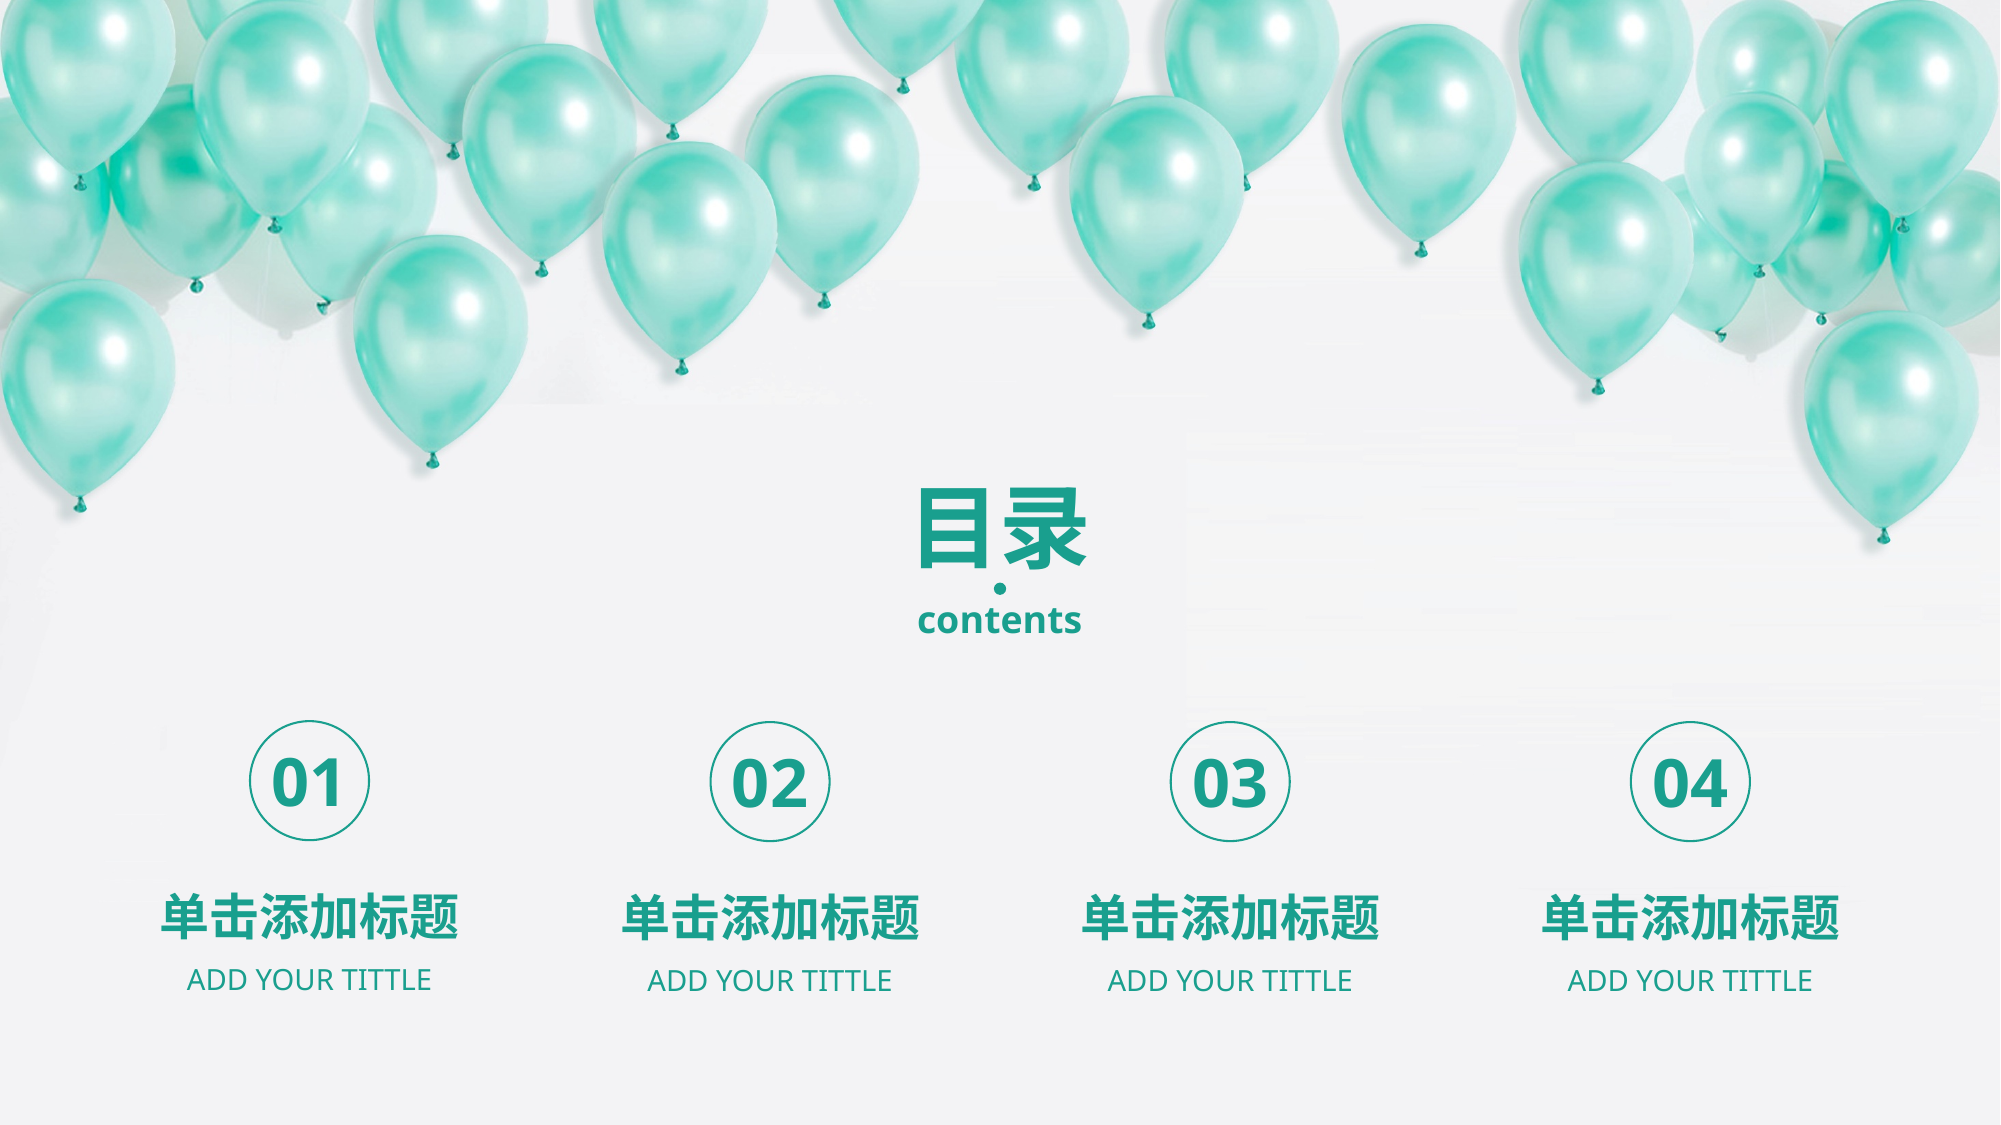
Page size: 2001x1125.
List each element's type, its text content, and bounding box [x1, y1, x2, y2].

text_box ADD YOUR TITTLE [543, 954, 998, 1005]
text_box 单击添加标题 [1463, 879, 1918, 954]
text_box ADD YOUR TITTLE [1003, 954, 1458, 1005]
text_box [1165, 722, 1295, 842]
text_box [856, 462, 1144, 650]
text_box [245, 721, 374, 841]
text_box ADD YOUR TITTLE [82, 953, 537, 1004]
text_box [1626, 722, 1755, 842]
text_box ADD YOUR TITTLE [1463, 954, 1918, 1005]
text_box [705, 722, 835, 842]
picture [0, 0, 2000, 923]
text_box 单击添加标题 [543, 879, 998, 954]
text_box 单击添加标题 [82, 878, 537, 953]
text_box 单击添加标题 [1003, 879, 1458, 954]
